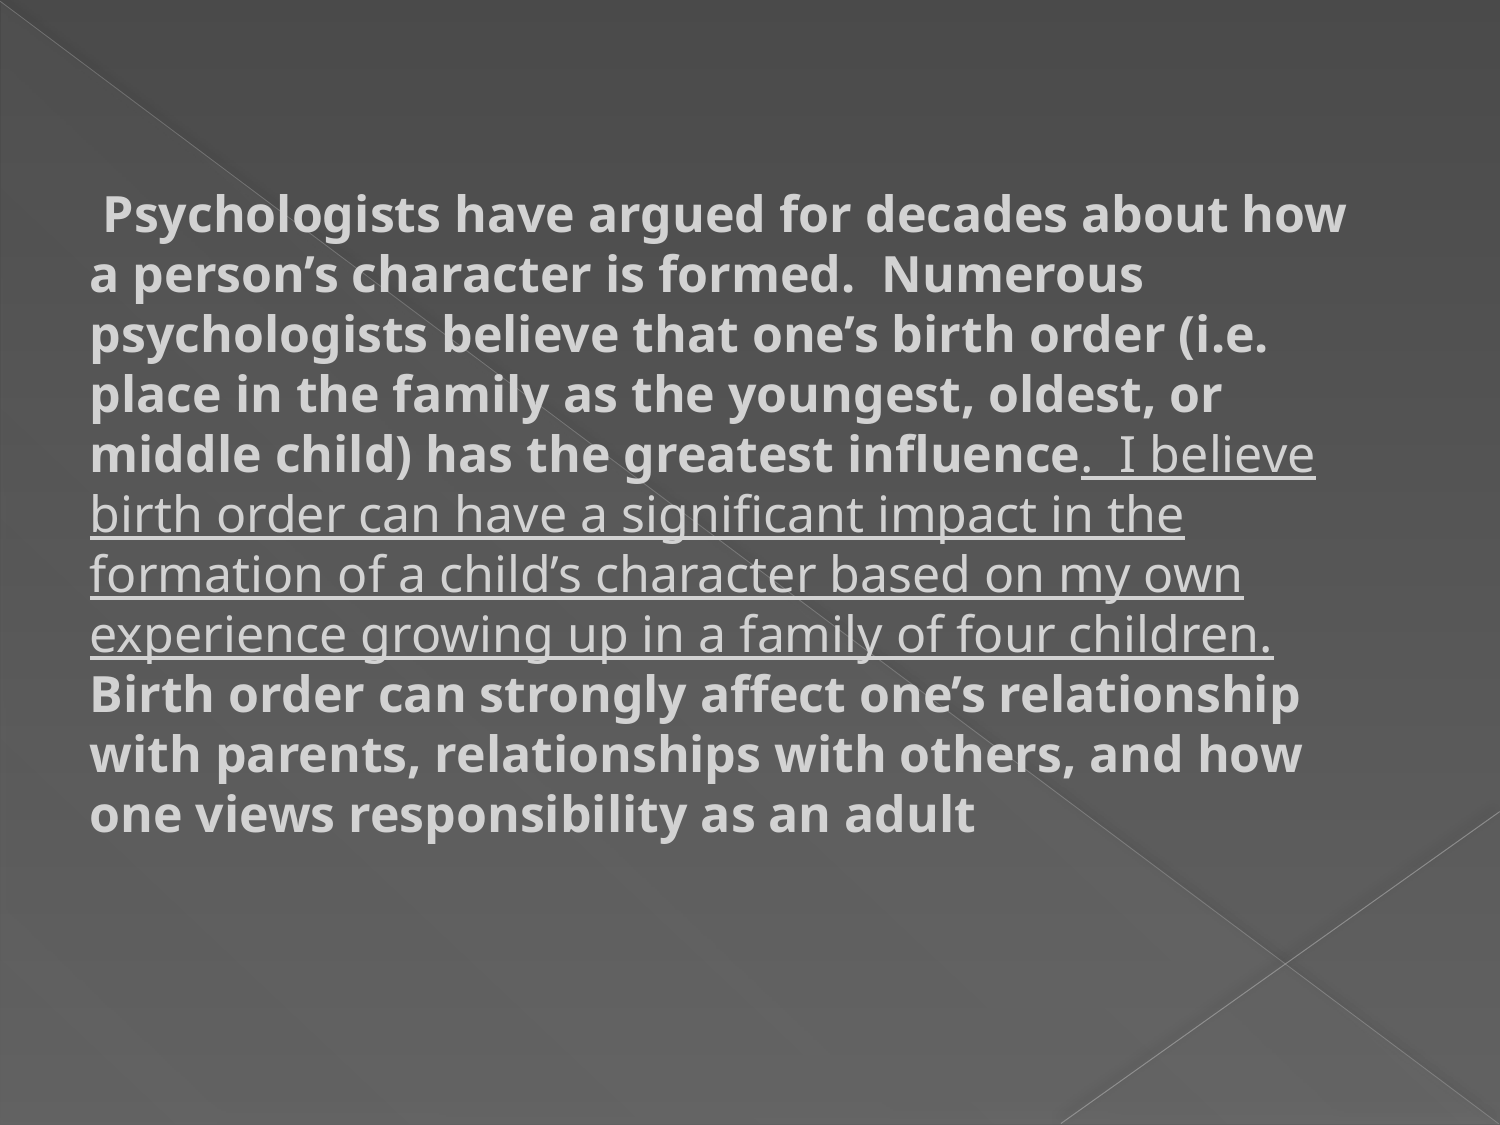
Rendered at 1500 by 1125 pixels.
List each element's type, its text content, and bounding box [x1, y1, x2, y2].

text_box Psychologists have argued for decades about how a person’s character is formed. Numerous psychologists believe that one’s birth order (i.e. place in the family as the youngest, oldest, or middle child) has the greatest influence. I believe birth order can have a significant impact in the formation of a child’s character based on my own experience growing up in a family of four children. Birth order can strongly affect one’s relationship with parents, relationships with others, and how one views responsibility as an adult [75, 174, 1388, 850]
